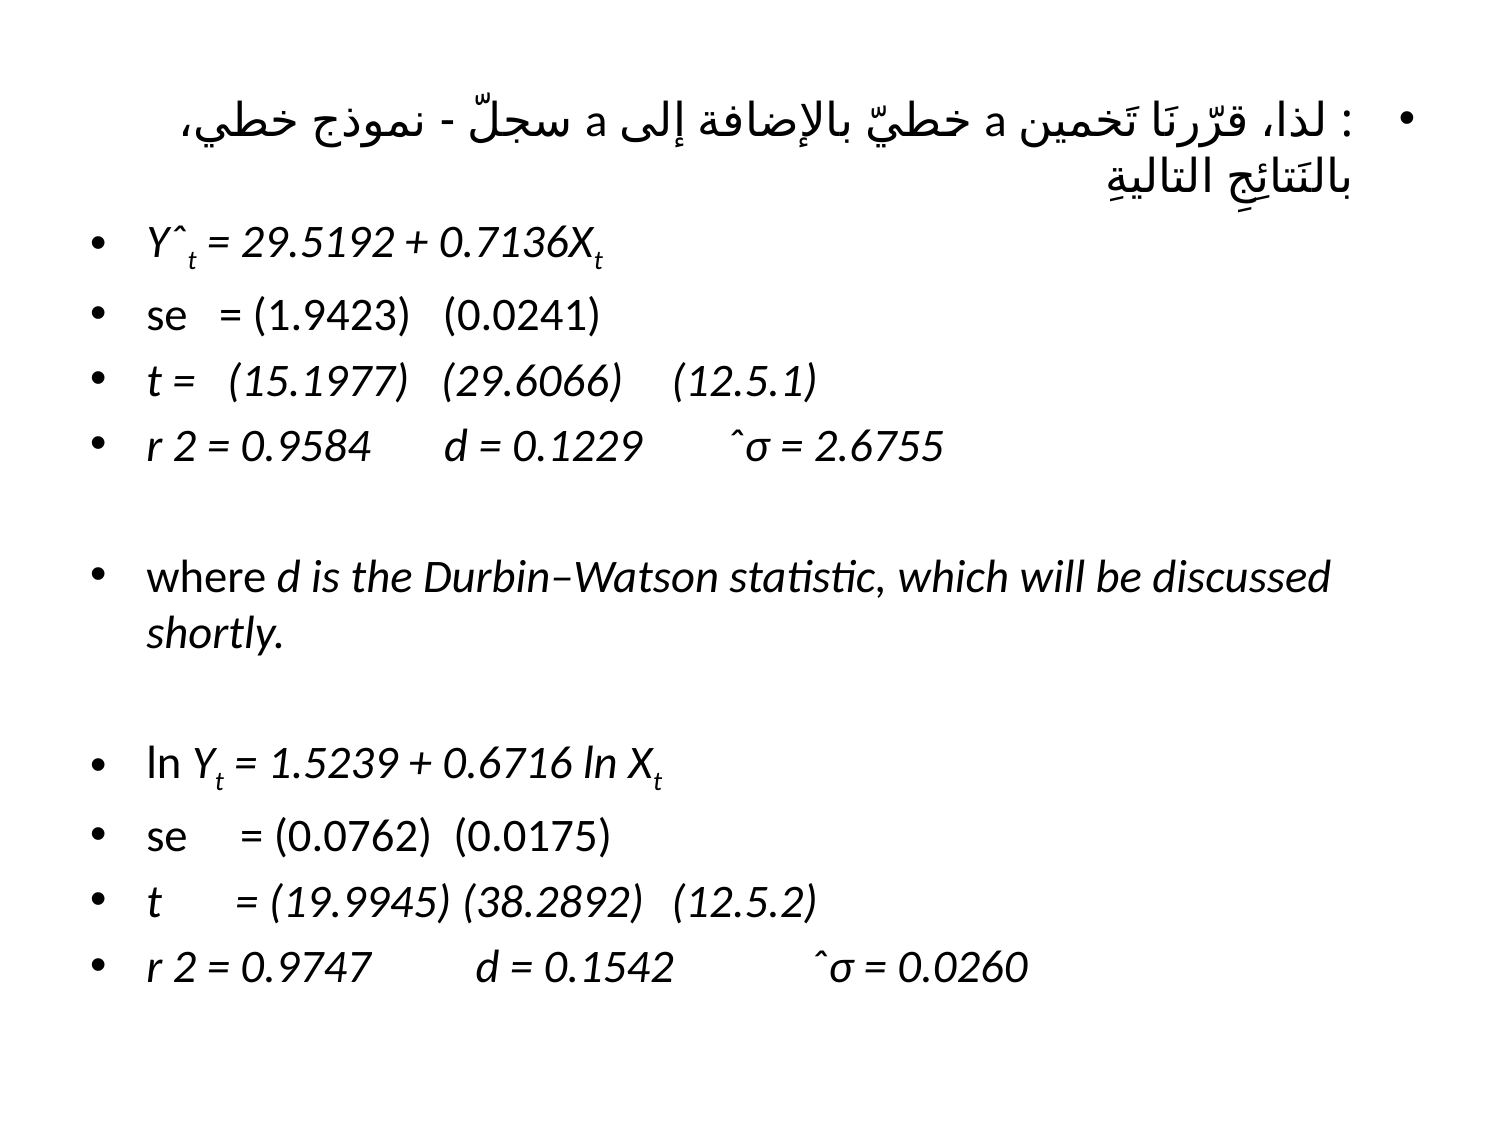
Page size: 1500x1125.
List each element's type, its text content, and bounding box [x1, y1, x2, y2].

list : لذا، قرّرنَا تَخمين a خطيّ بالإضافة إلى a سجلّ - نموذج خطي، بالنَتائِجِ التاليةِ Yˆt = 29.5192 + 0.7136Xt se = (1.9423) (0.0241) t = (15.1977) (29.6066) (12.5.1) r 2 = 0.9584 d = 0.1229 ˆσ = 2.6755 where d is the Durbin–Watson statistic, which will be discussed shortly. ln Yt = 1.5239 + 0.6716 ln Xt se = (0.0762) (0.0175) t = (19.9945) (38.2892) (12.5.2) r 2 = 0.9747 d = 0.1542 ˆσ = 0.0260 [75, 82, 1425, 1005]
